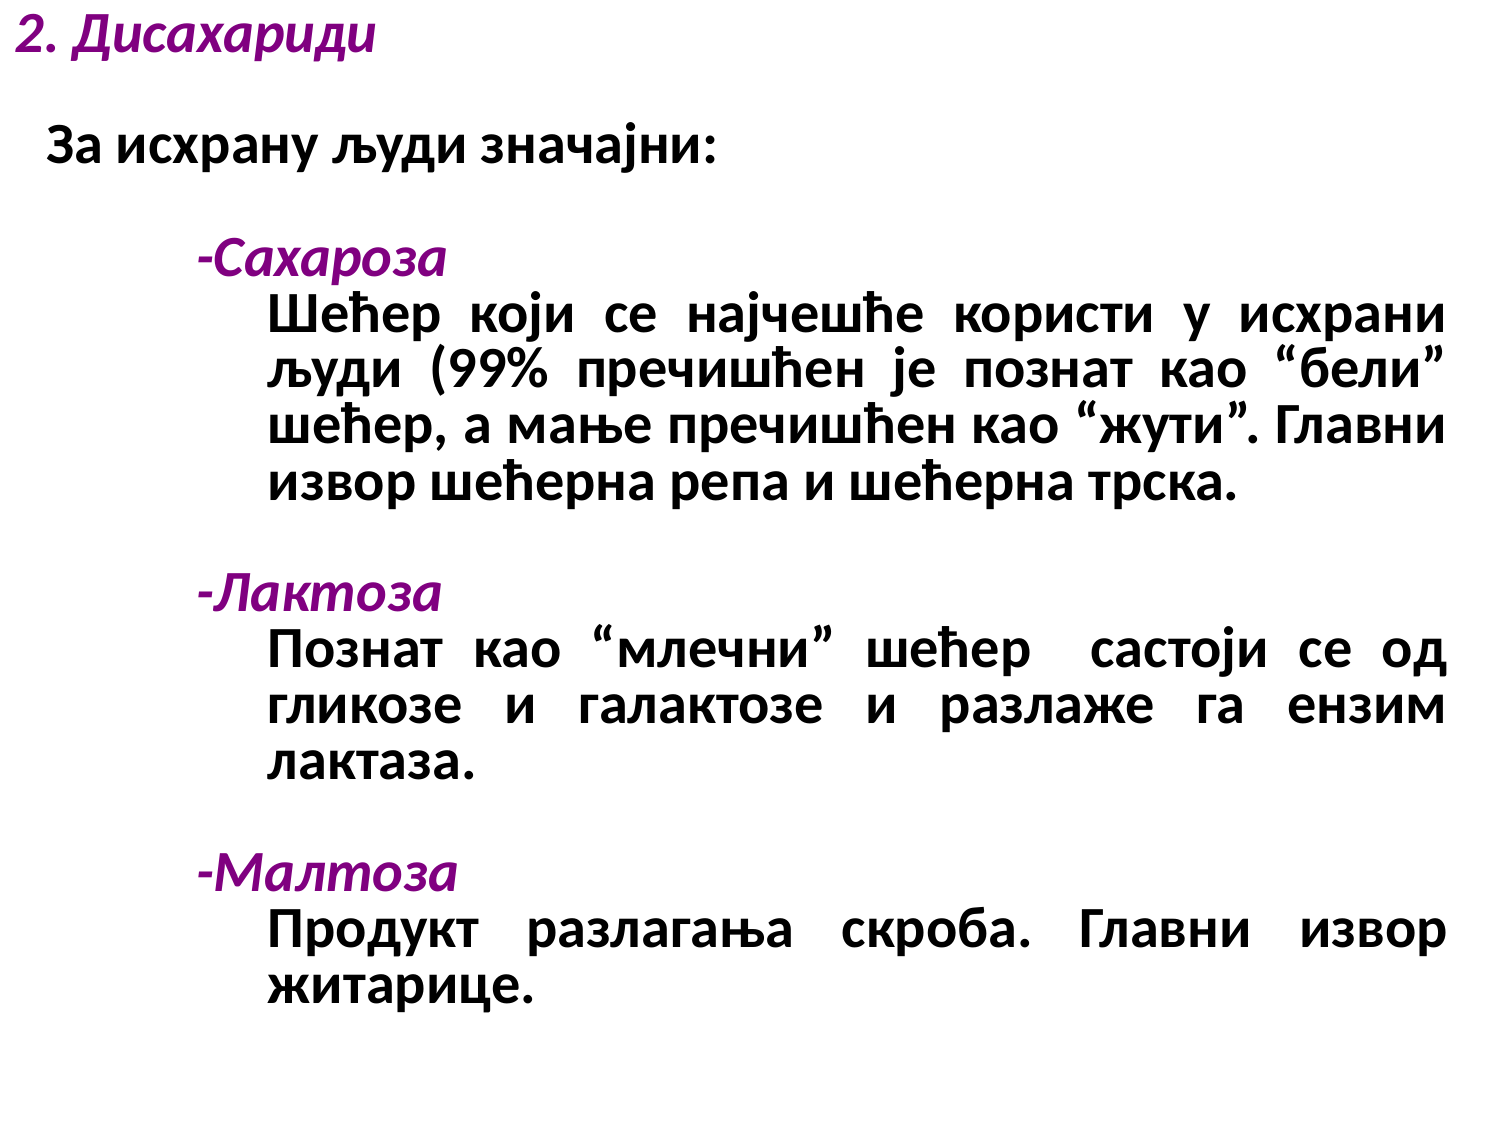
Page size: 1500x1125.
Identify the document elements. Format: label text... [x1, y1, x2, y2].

text_box 2. Дисахариди За исхрану људи значајни: -Сахароза Шећер који се најчешће користи у исхрани људи (99% пречишћен је познат као “бели” шећер, а мање пречишћен као “жути”. Главни извор шећерна репа и шећерна трска. -Лактоза Познат као “млечни” шећер састоји се од гликозе и галактозе и разлаже га ензим лактаза. -Малтоза Продукт разлагања скроба. Главни извор житарице. [0, 0, 1463, 1023]
